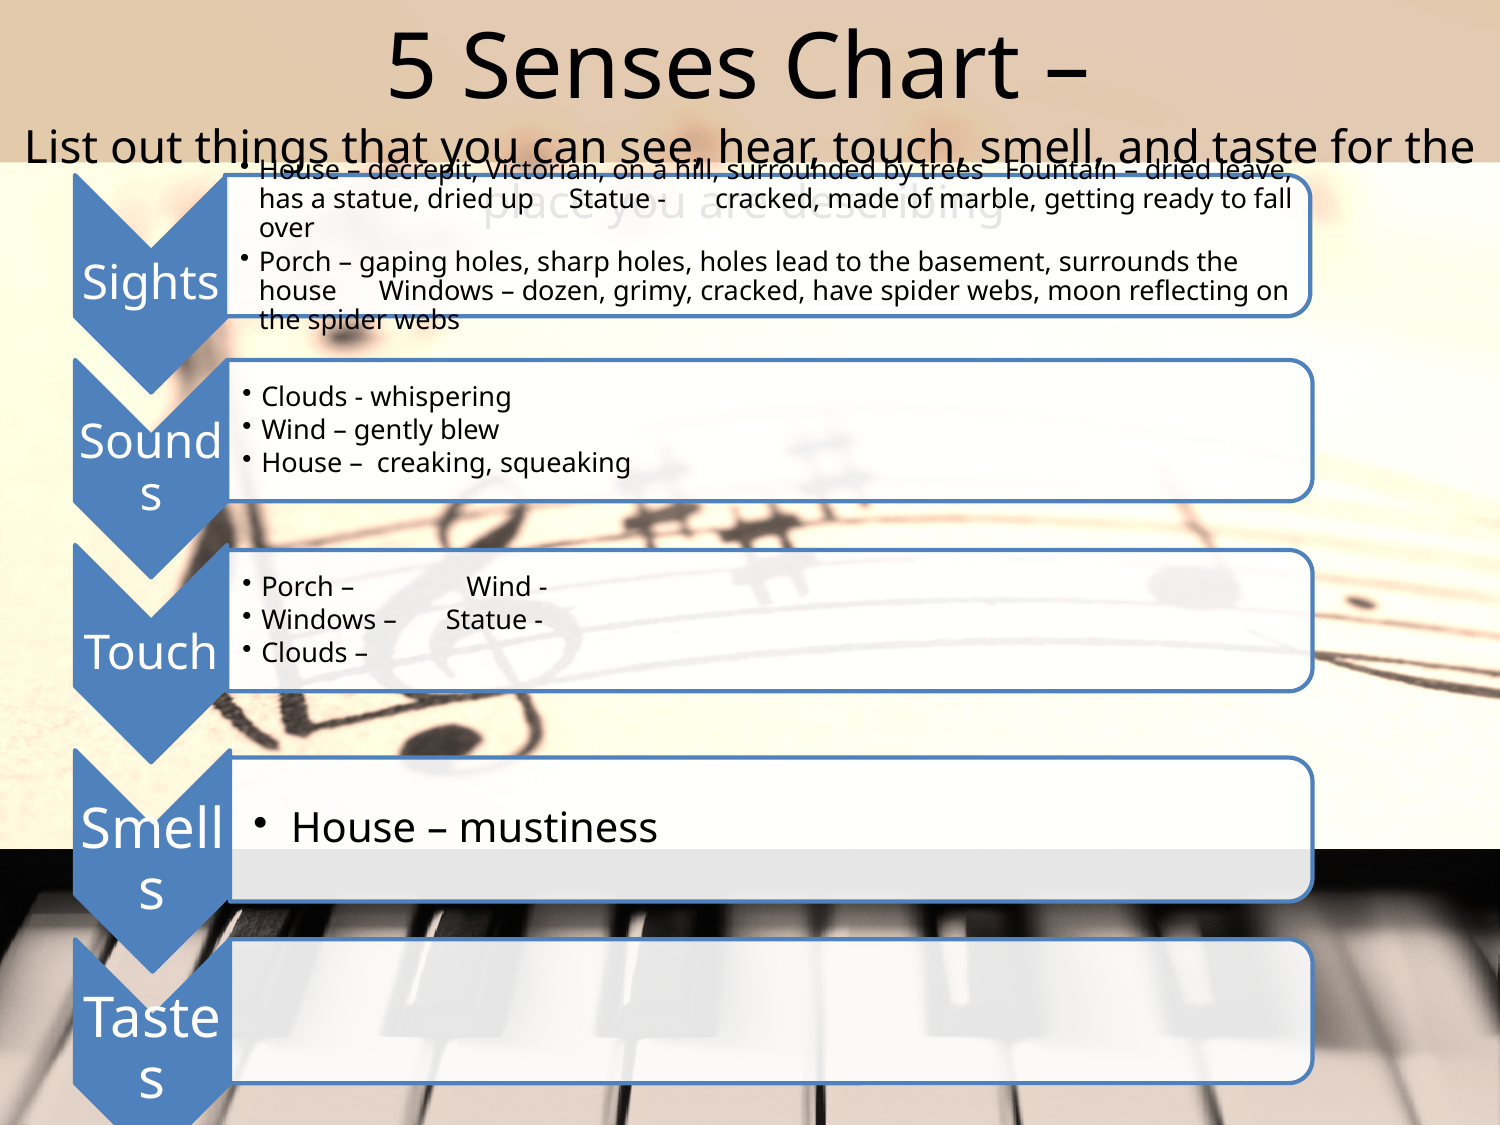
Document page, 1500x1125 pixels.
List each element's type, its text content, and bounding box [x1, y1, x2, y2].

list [74, 174, 1313, 749]
title 5 Senses Chart – List out things that you can see, hear, touch, smell, and taste for the place you are describing [0, 0, 1500, 163]
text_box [74, 749, 1313, 1125]
